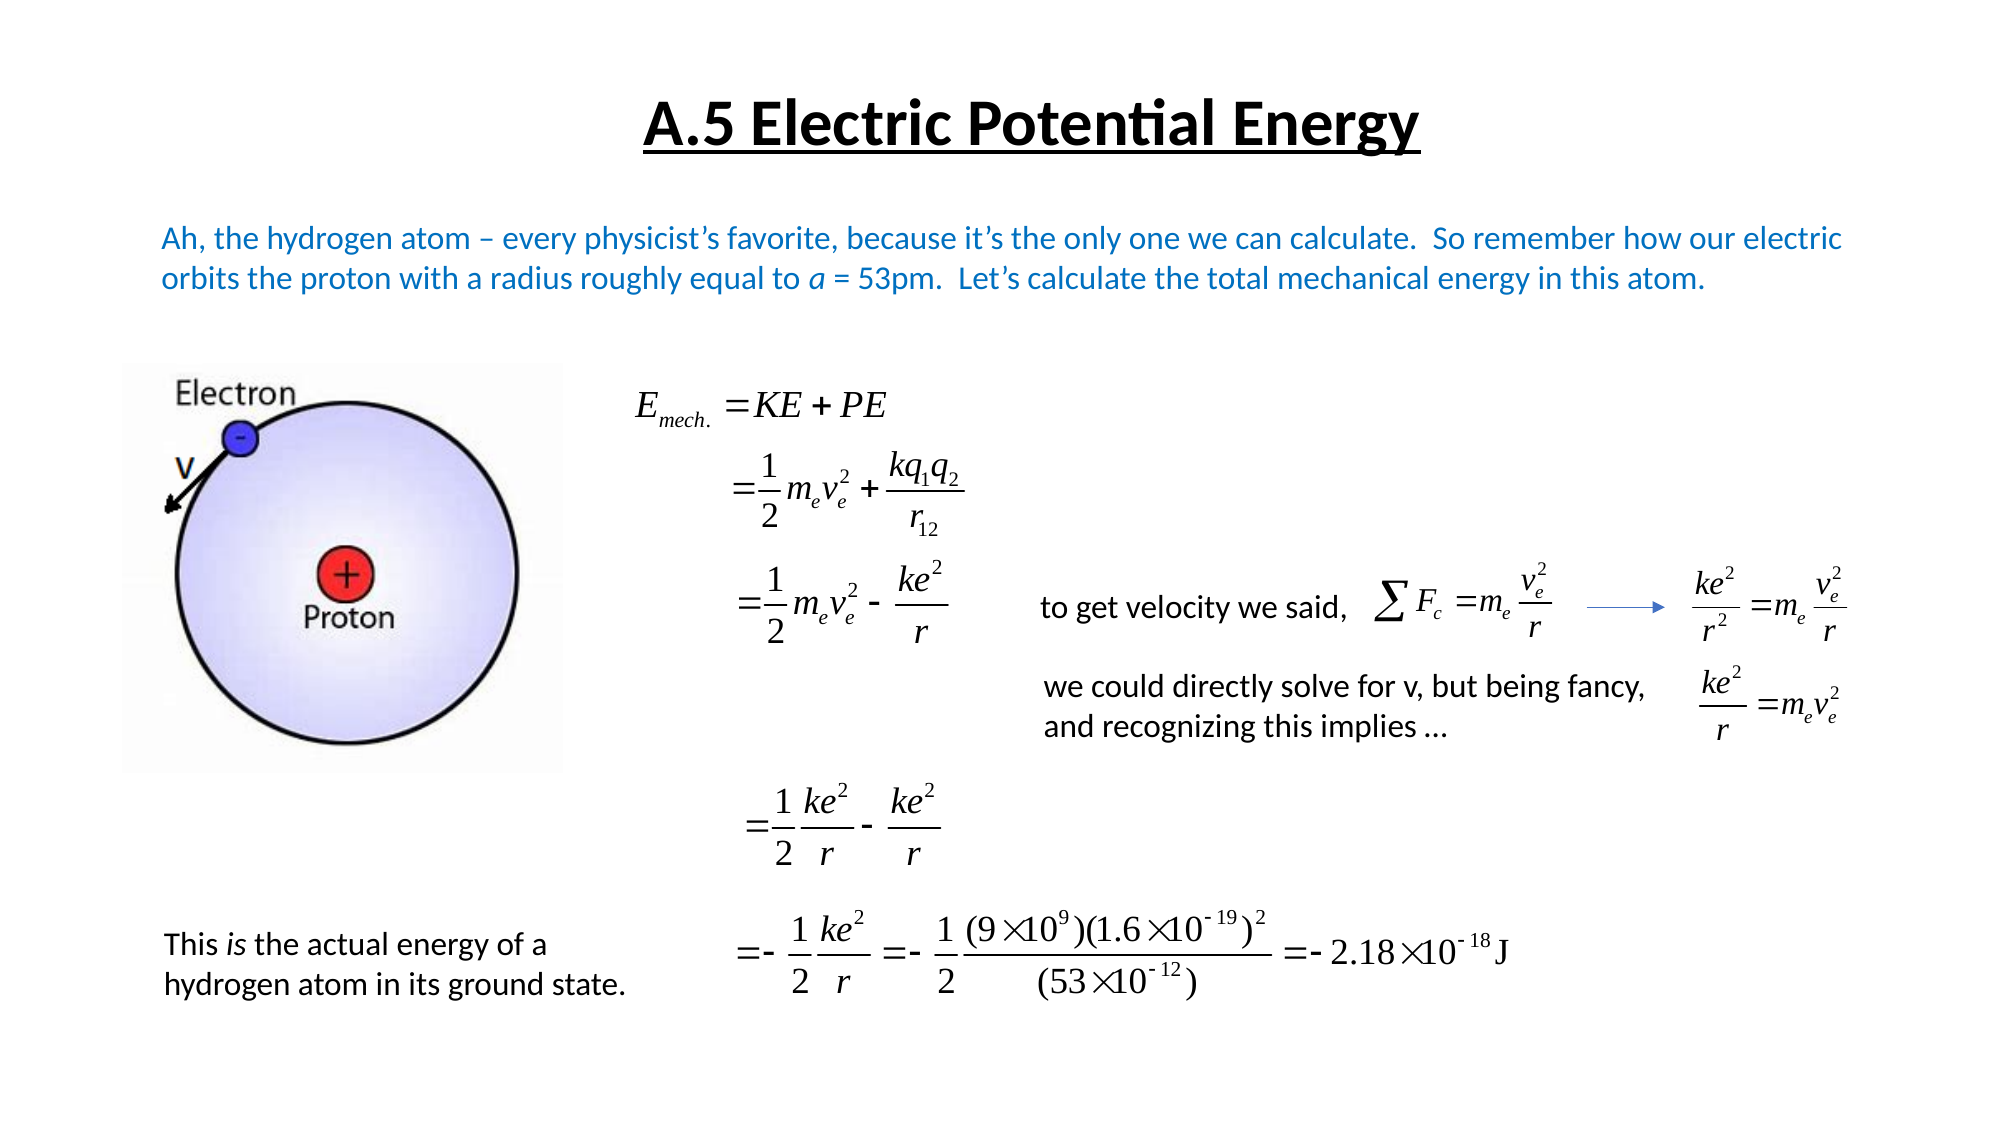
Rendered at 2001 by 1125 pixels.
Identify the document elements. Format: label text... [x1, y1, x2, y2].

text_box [724, 442, 971, 545]
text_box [737, 772, 948, 874]
text_box we could directly solve for v, but being fancy, and recognizing this implies … [1028, 656, 1670, 752]
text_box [628, 379, 896, 437]
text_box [729, 549, 955, 652]
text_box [728, 899, 1517, 1008]
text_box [122, 363, 563, 773]
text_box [1694, 656, 1847, 748]
text_box A.5 Electric Potential Energy [628, 80, 1626, 182]
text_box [1370, 553, 1559, 645]
text_box This is the actual energy of a hydrogen atom in its ground state. [149, 914, 656, 1010]
text_box to get velocity we said, [1025, 577, 1364, 633]
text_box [1687, 557, 1854, 649]
text_box Ah, the hydrogen atom – every physicist’s favorite, because it’s the only one we can calculate. So remember how our electric orbits the proton with a radius roughly equal to a = 53pm. Let’s calculate the total mechanical energy in this atom. [146, 208, 1897, 304]
